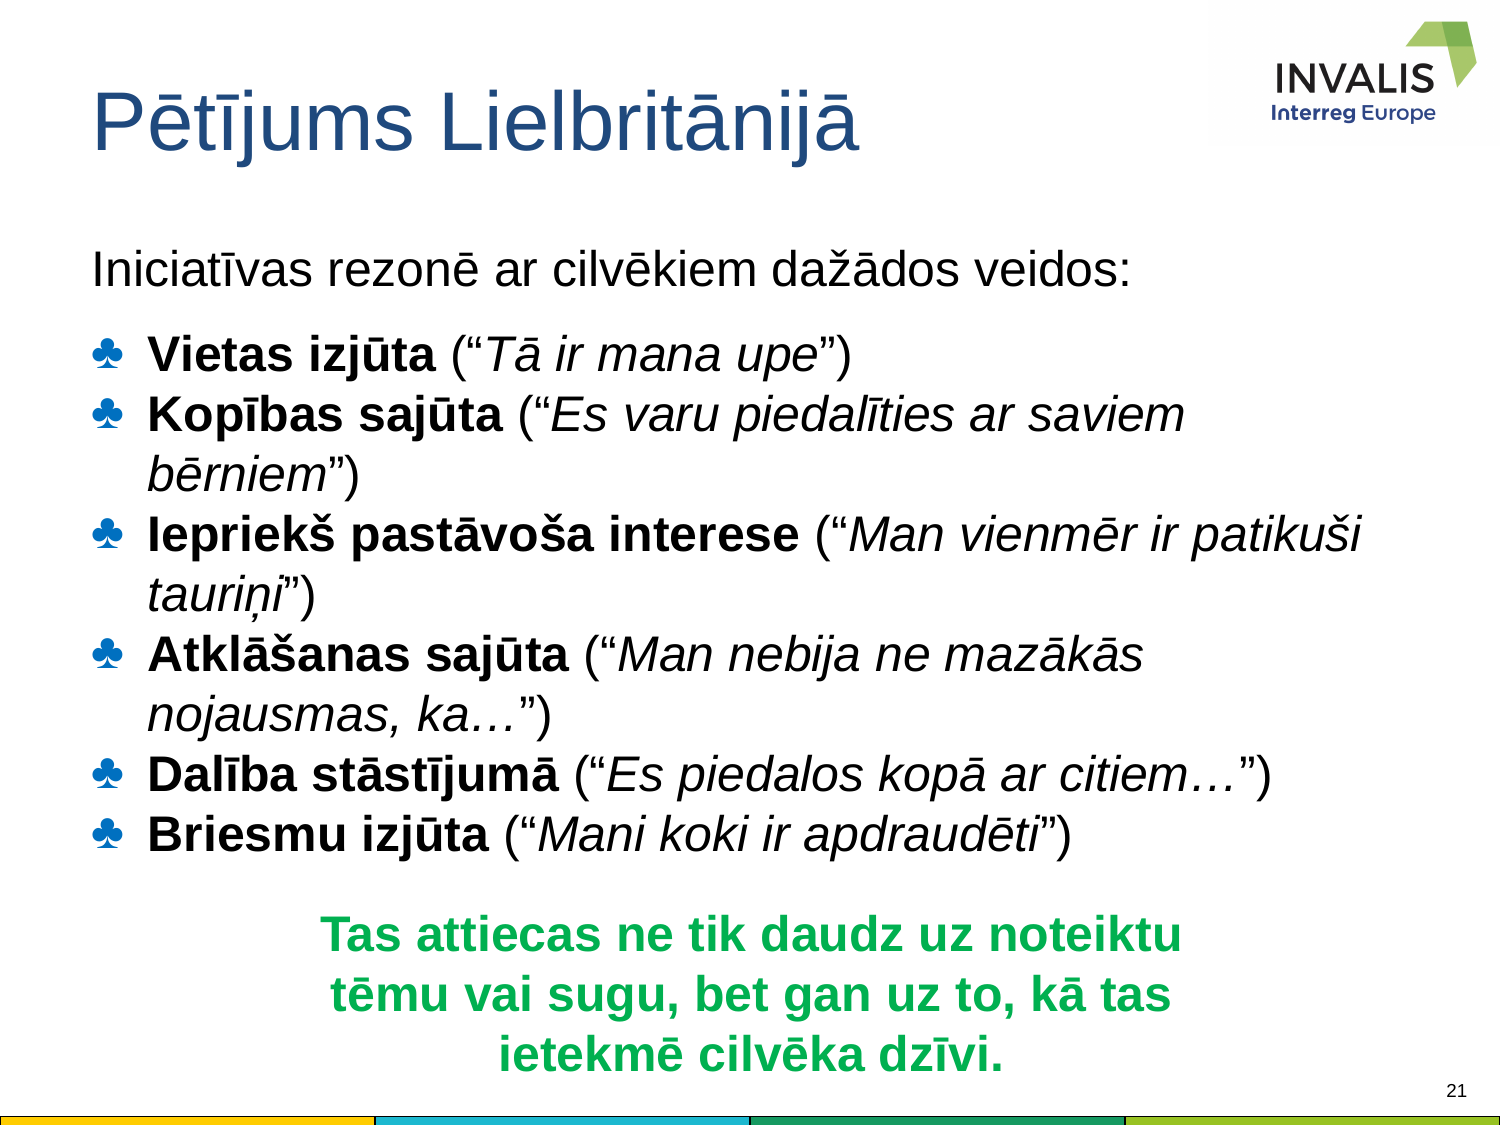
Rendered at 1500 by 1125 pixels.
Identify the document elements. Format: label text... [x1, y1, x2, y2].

picture [1208, 0, 1500, 146]
title Pētījums Lielbritānijā [76, 70, 1427, 163]
text_box Tas attiecas ne tik daudz uz noteiktu tēmu vai sugu, bet gan uz to, kā tas ietekmē cilvēka dzīvi. [266, 894, 1238, 1090]
text_box Iniciatīvas rezonē ar cilvēkiem dažādos veidos: Vietas izjūta (“Tā ir mana upe”) Kopības sajūta (“Es varu piedalīties ar saviem bērniem”) Iepriekš pastāvoša interese (“Man vienmēr ir patikuši tauriņi”) Atklāšanas sajūta (“Man nebija ne mazākās nojausmas, ka…”) Dalība stāstījumā (“Es piedalos kopā ar citiem…”) Briesmu izjūta (“Mani koki ir apdraudēti”) [76, 229, 1427, 869]
